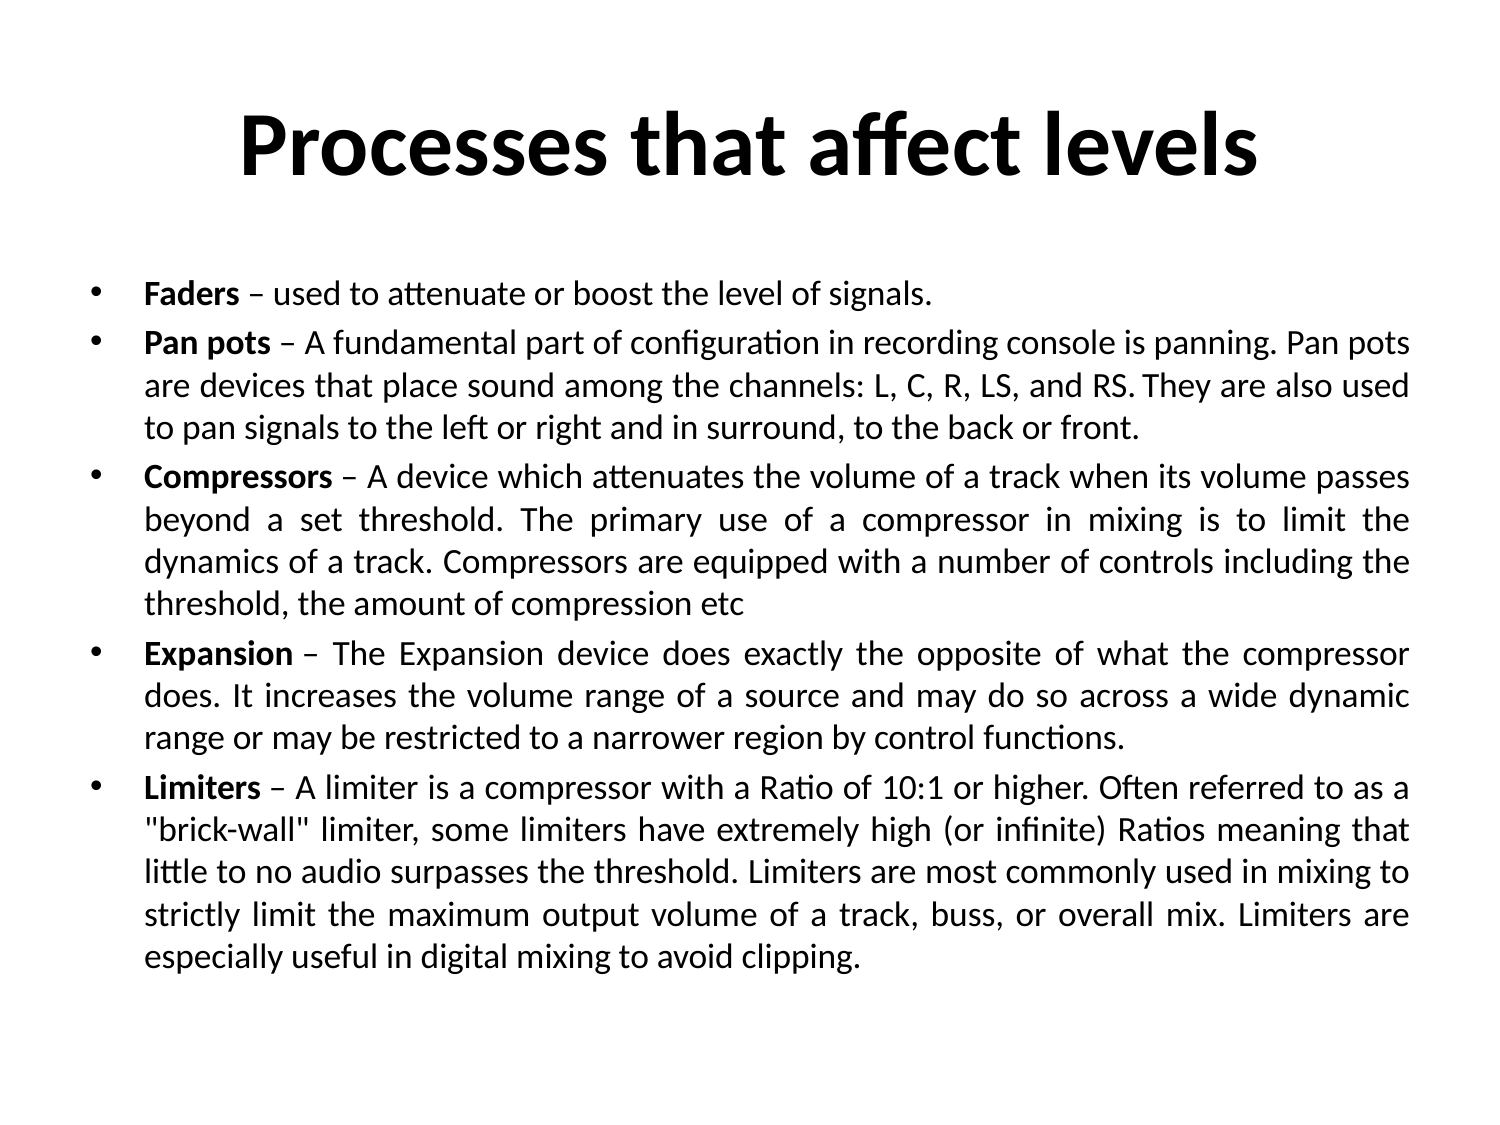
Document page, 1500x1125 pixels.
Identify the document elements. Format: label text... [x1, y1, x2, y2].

title Processes that affect levels [75, 45, 1425, 233]
list Faders – used to attenuate or boost the level of signals. Pan pots – A fundamental part of configuration in recording console is panning. Pan pots are devices that place sound among the channels: L, C, R, LS, and RS. They are also used to pan signals to the left or right and in surround, to the back or front. Compressors – A device which attenuates the volume of a track when its volume passes beyond a set threshold. The primary use of a compressor in mixing is to limit the dynamics of a track. Compressors are equipped with a number of controls including the threshold, the amount of compression etc Expansion – The Expansion device does exactly the opposite of what the compressor does. It increases the volume range of a source and may do so across a wide dynamic range or may be restricted to a narrower region by control functions. Limiters – A limiter is a compressor with a Ratio of 10:1 or higher. Often referred to as a "brick-wall" limiter, some limiters have extremely high (or infinite) Ratios meaning that little to no audio surpasses the threshold. Limiters are most commonly used in mixing to strictly limit the maximum output volume of a track, buss, or overall mix. Limiters are especially useful in digital mixing to avoid clipping. [75, 262, 1425, 1005]
